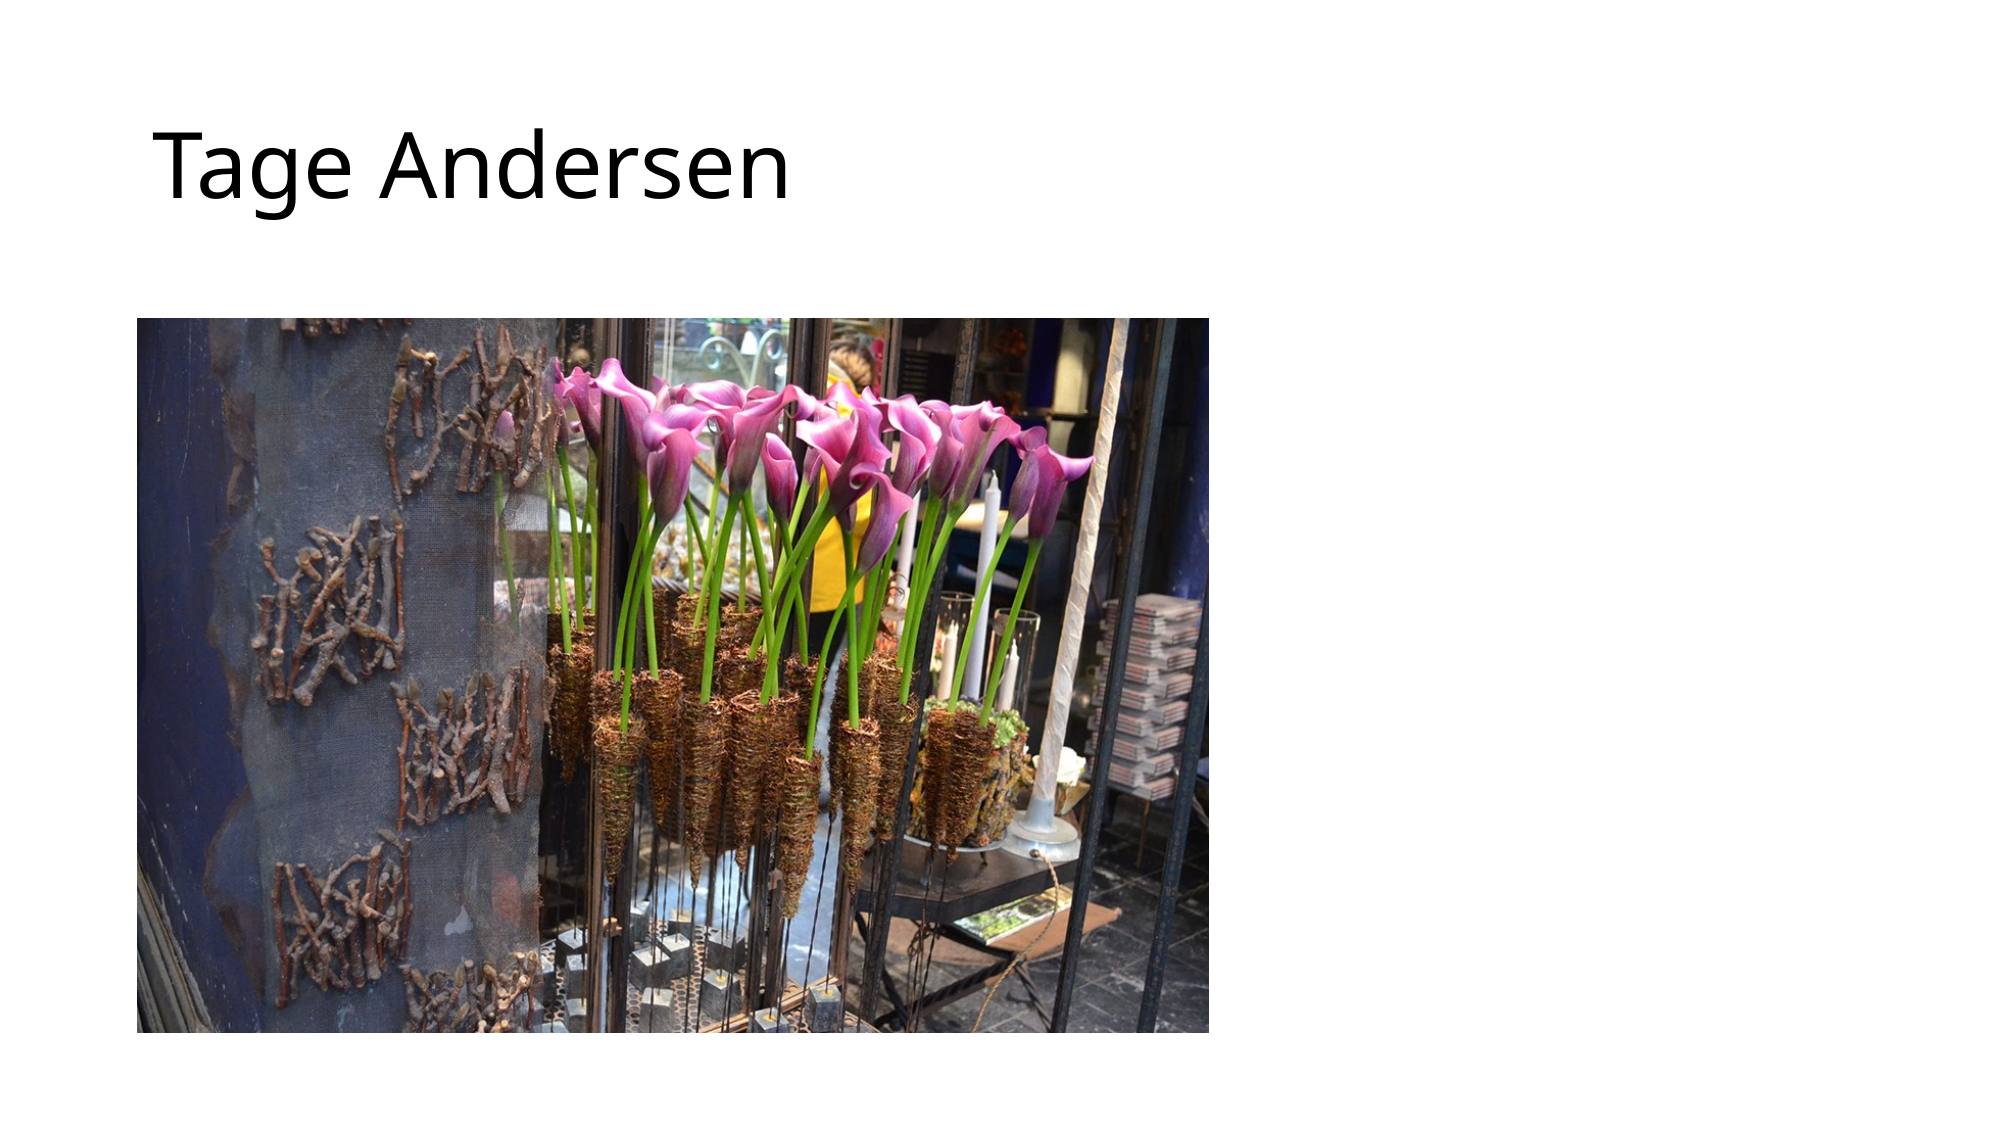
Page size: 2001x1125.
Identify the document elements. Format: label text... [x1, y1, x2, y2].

title Tage Andersen [137, 59, 1863, 278]
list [137, 318, 1209, 1033]
